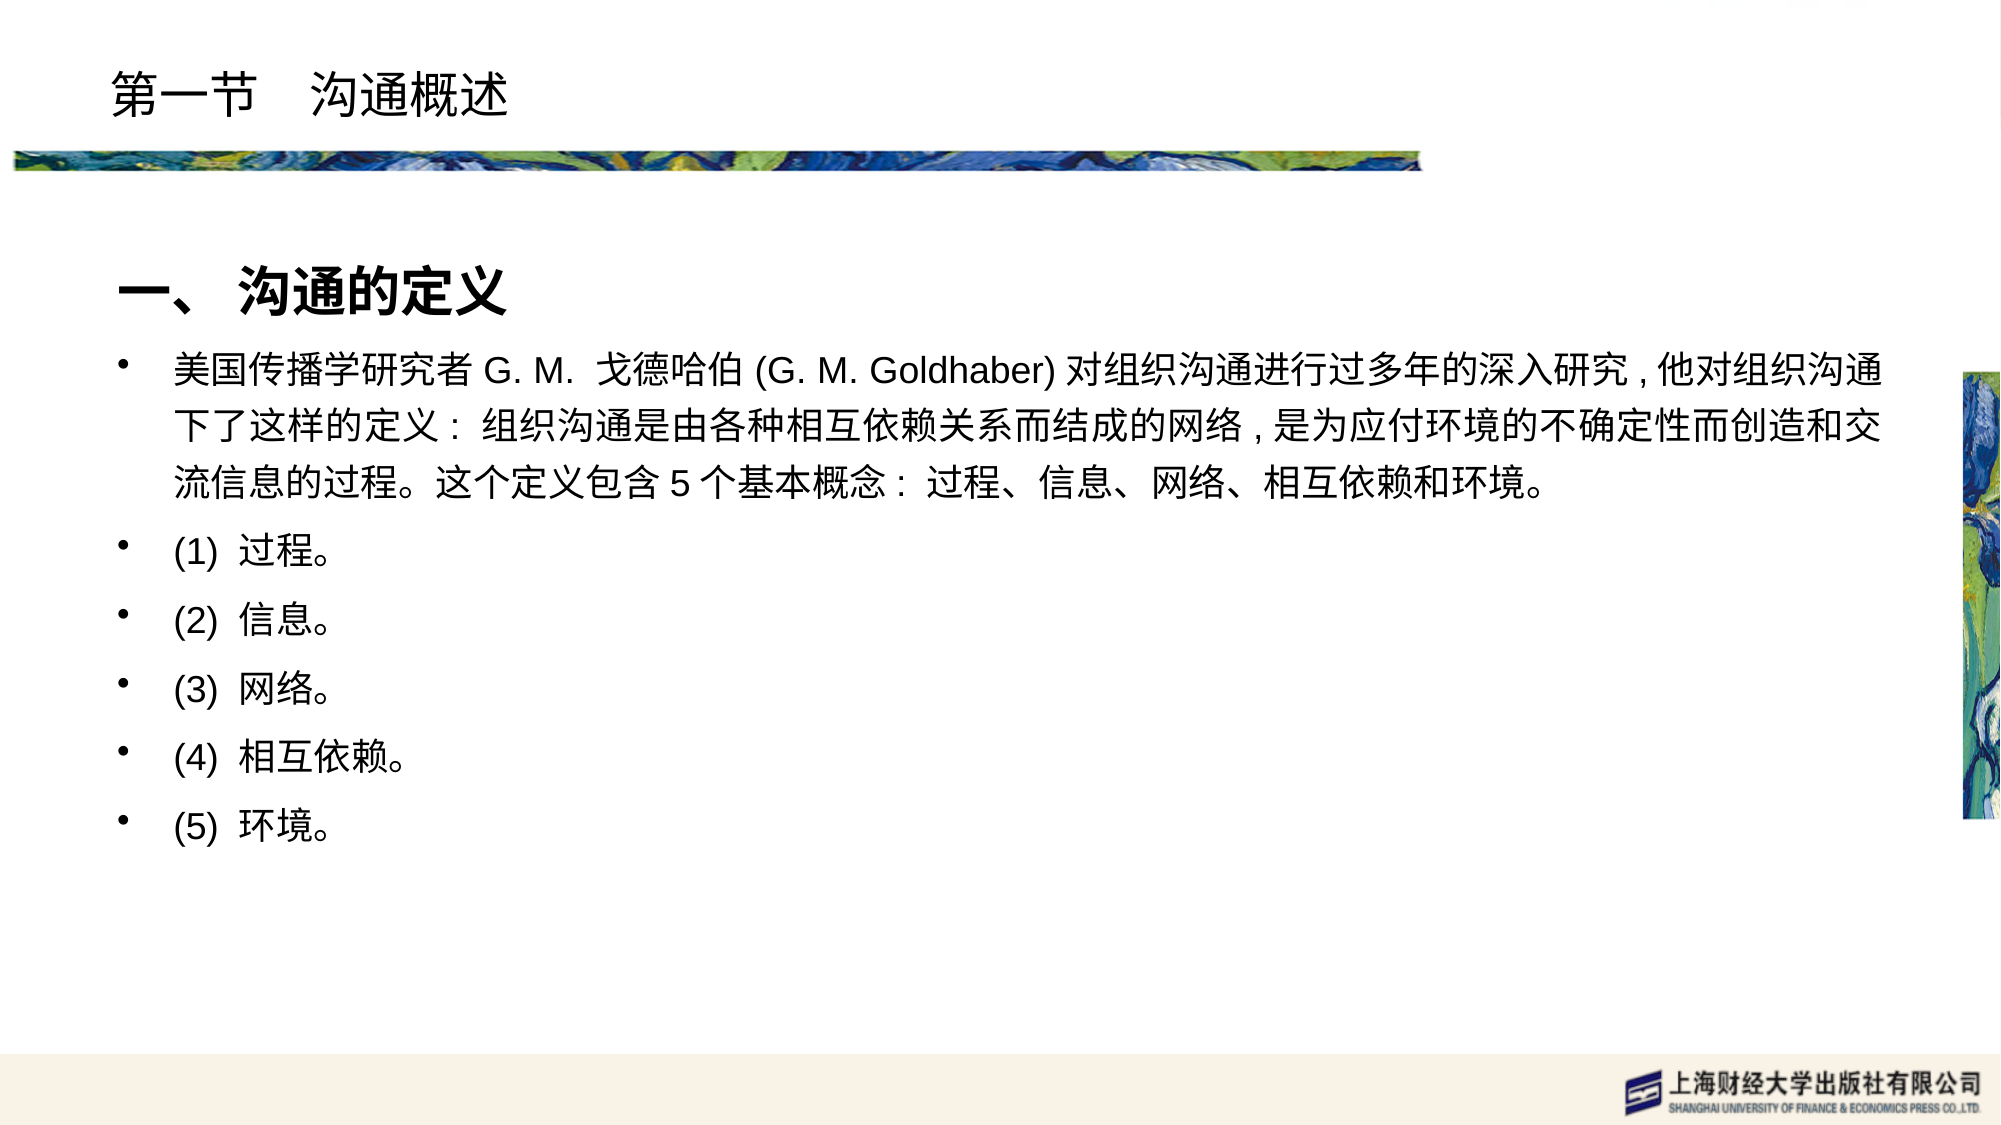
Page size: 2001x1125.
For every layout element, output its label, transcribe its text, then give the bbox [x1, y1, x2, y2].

list 一、 沟通的定义 美国传播学研究者G. M. 戈德哈伯(G. M. Goldhaber)对组织沟通进行过多年的深入研究,他对组织沟通下了这样的定义: 组织沟通是由各种相互依赖关系而结成的网络,是为应付环境的不确定性而创造和交流信息的过程。这个定义包含5个基本概念: 过程、信息、网络、相互依赖和环境。 (1) 过程。 (2) 信息。 (3) 网络。 (4) 相互依赖。 (5) 环境。 [102, 233, 1898, 1032]
picture [0, 0, 2001, 1125]
title 第一节 沟通概述 [94, 42, 1451, 146]
